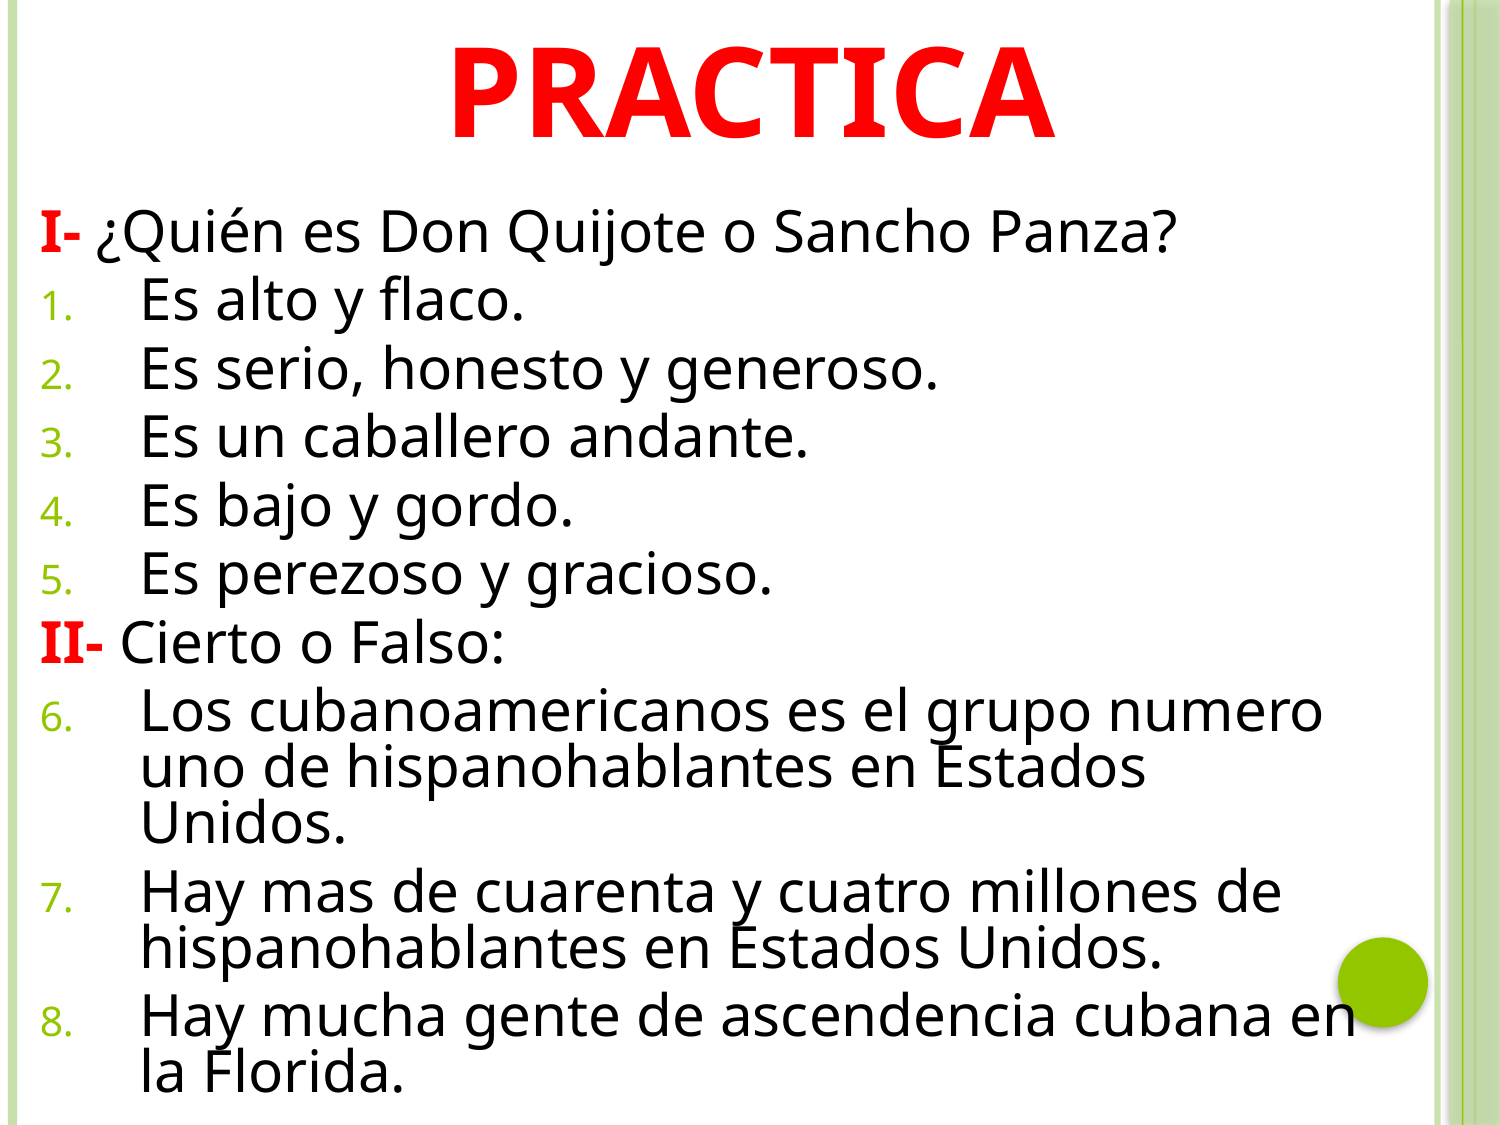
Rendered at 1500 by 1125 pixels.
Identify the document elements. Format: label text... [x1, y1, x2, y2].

list I- ¿Quién es Don Quijote o Sancho Panza? Es alto y flaco. Es serio, honesto y generoso. Es un caballero andante. Es bajo y gordo. Es perezoso y gracioso. II- Cierto o Falso: Los cubanoamericanos es el grupo numero uno de hispanohablantes en Estados Unidos. Hay mas de cuarenta y cuatro millones de hispanohablantes en Estados Unidos. Hay mucha gente de ascendencia cubana en la Florida. [24, 200, 1375, 1075]
title Practica [75, 24, 1425, 170]
